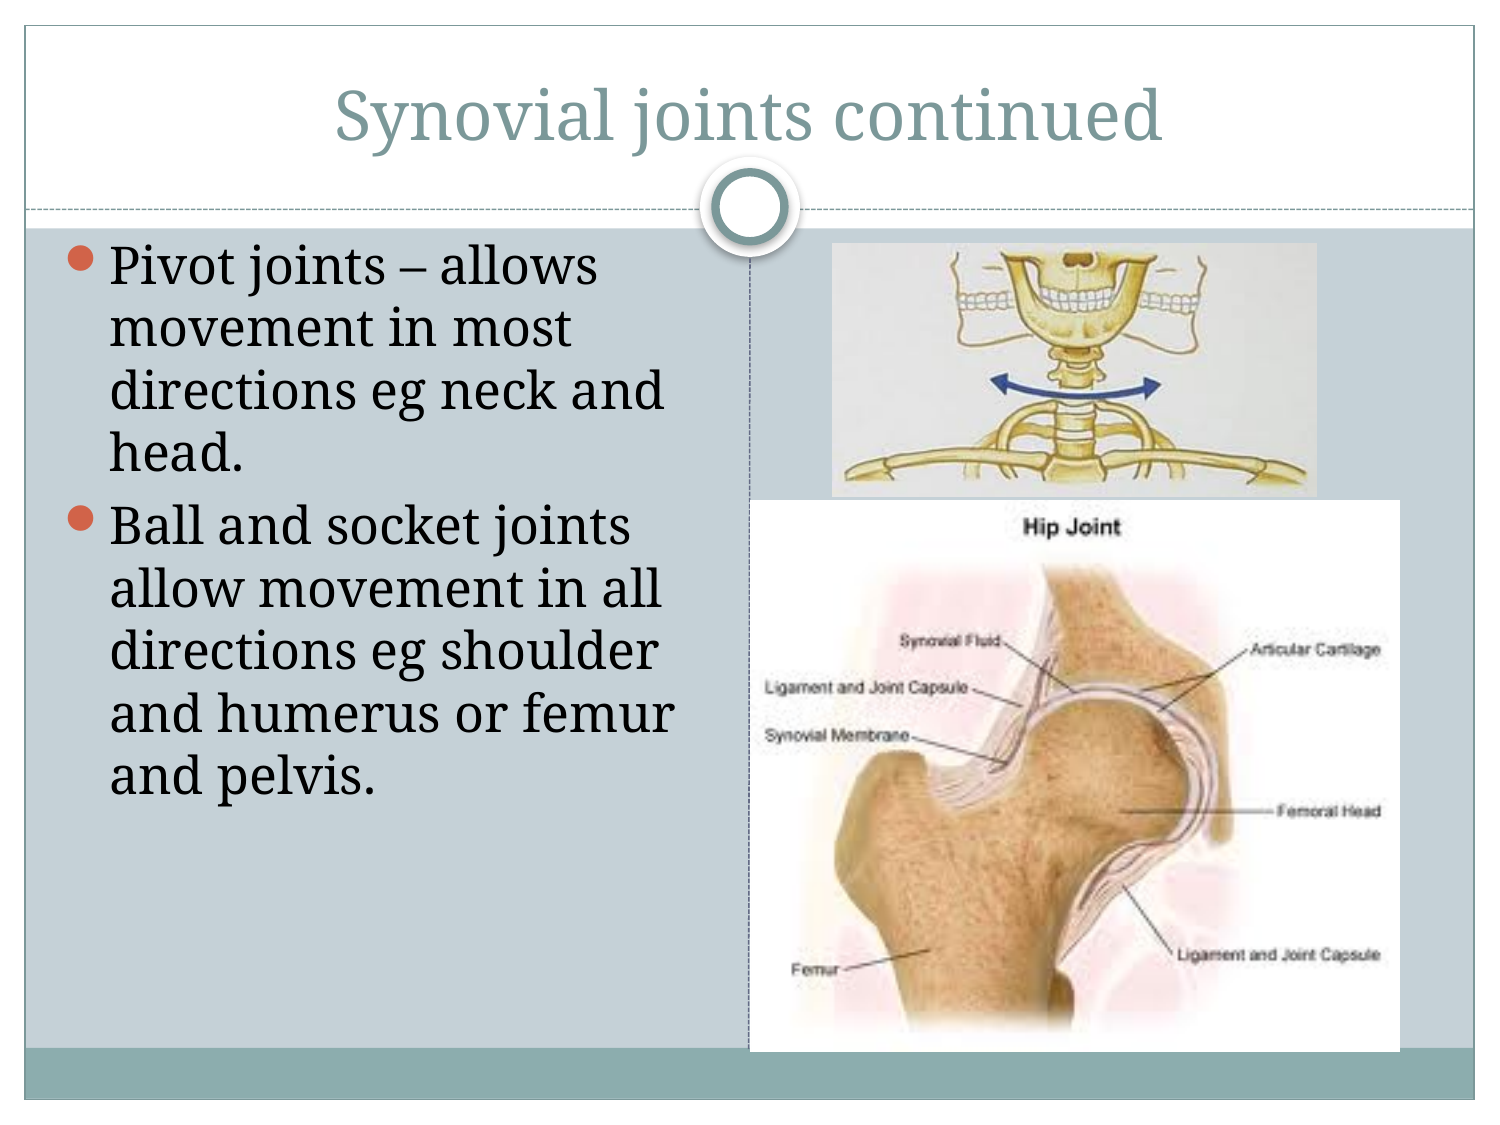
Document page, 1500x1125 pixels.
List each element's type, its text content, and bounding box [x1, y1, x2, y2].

picture [749, 499, 1400, 1052]
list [832, 243, 1318, 497]
list Pivot joints – allows movement in most directions eg neck and head. Ball and socket joints allow movement in all directions eg shoulder and humerus or femur and pelvis. [49, 224, 712, 993]
title Synovial joints continued [49, 37, 1450, 162]
